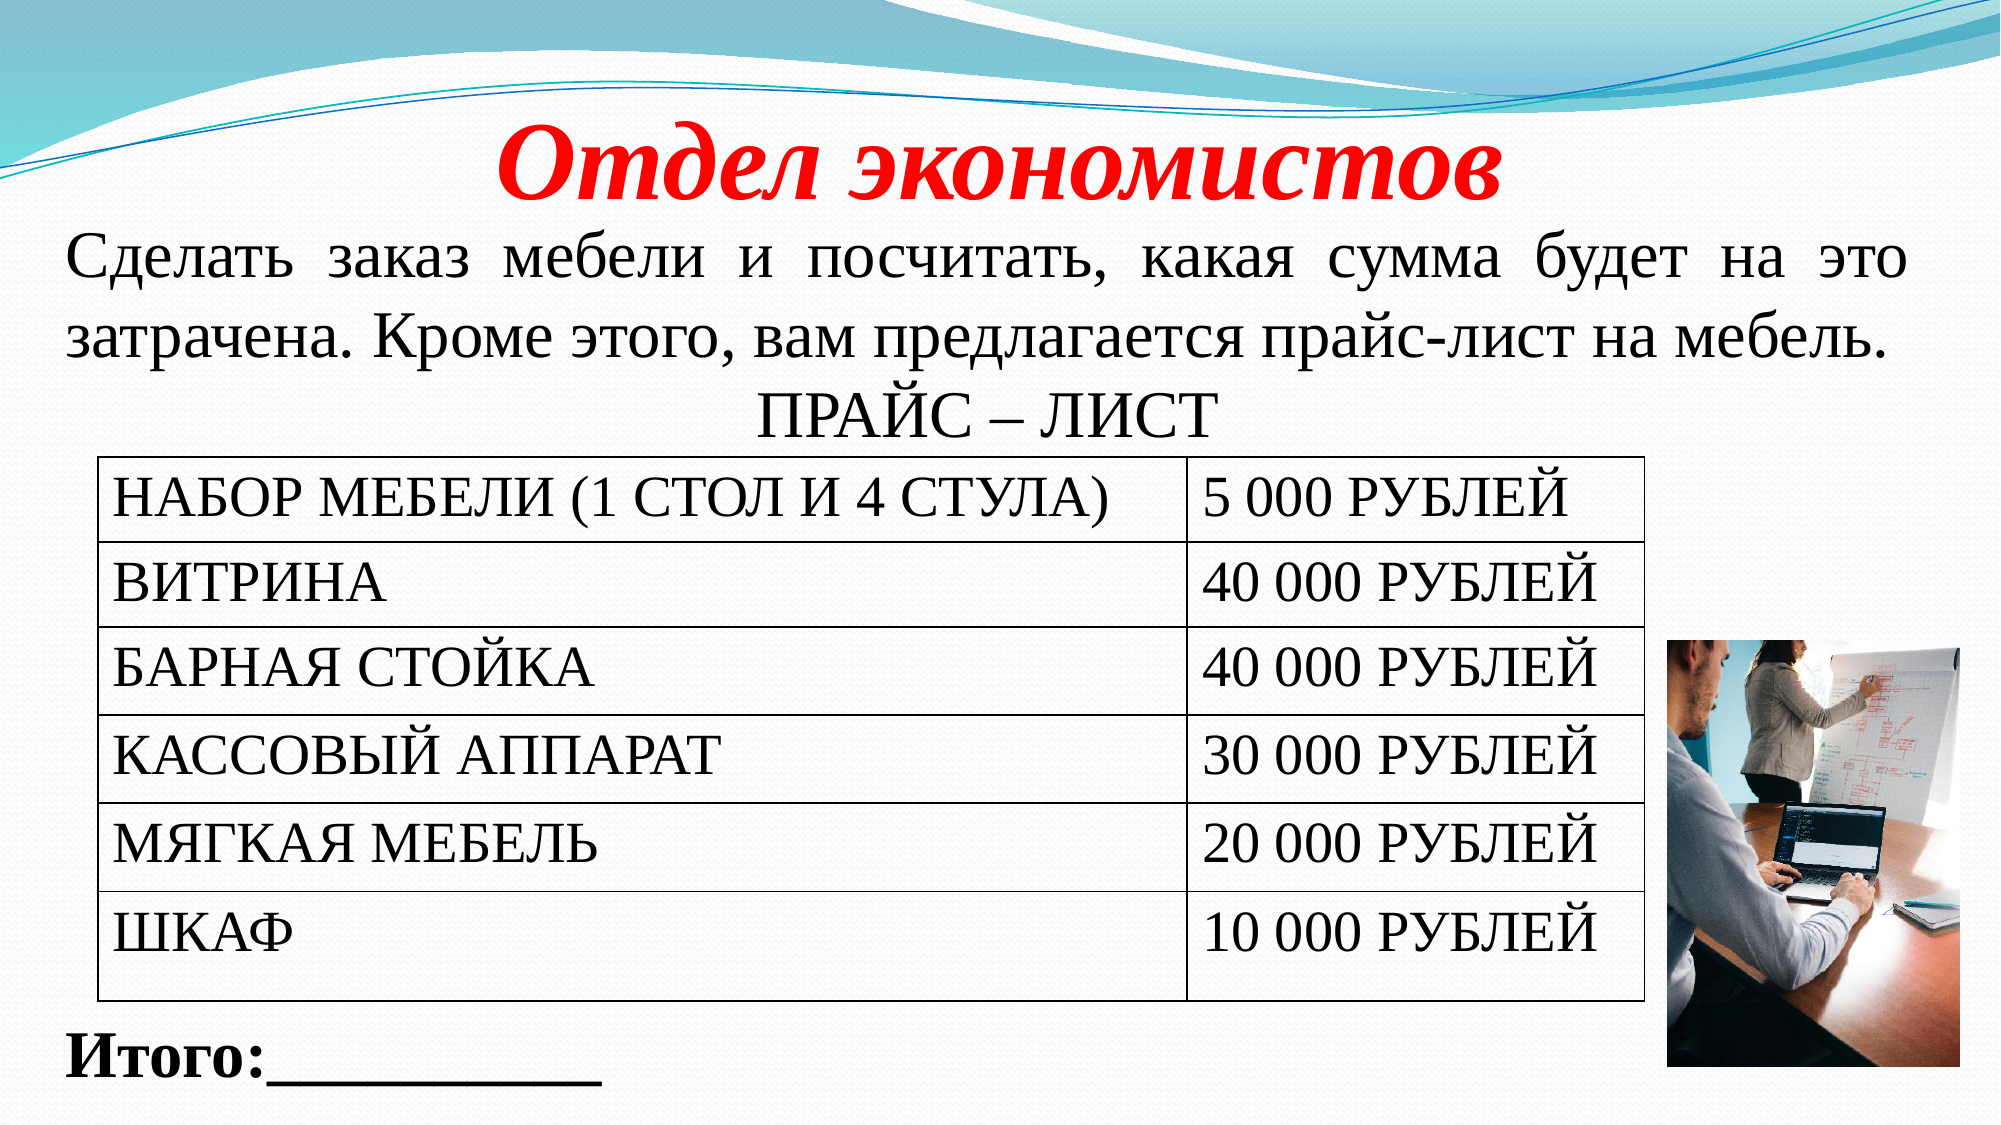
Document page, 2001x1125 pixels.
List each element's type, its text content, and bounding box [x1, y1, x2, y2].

table_cell ШКАФ [99, 892, 1186, 1000]
table_cell 20 000 РУБЛЕЙ [1188, 804, 1644, 891]
text_box Сделать заказ мебели и посчитать, какая сумма будет на это затрачена. Кроме этого, вам предлагается прайс-лист на мебель. ПРАЙС – ЛИСТ Итого:__________ [50, 203, 1926, 1099]
table_cell ВИТРИНА [99, 543, 1186, 626]
table_header НАБОР МЕБЕЛИ (1 СТОЛ И 4 СТУЛА) [99, 458, 1186, 541]
table_cell 30 000 РУБЛЕЙ [1188, 716, 1644, 802]
table_header 5 000 РУБЛЕЙ [1188, 458, 1644, 541]
table_cell МЯГКАЯ МЕБЕЛЬ [99, 804, 1186, 891]
table_cell КАССОВЫЙ АППАРАТ [99, 716, 1186, 802]
table_cell БАРНАЯ СТОЙКА [99, 628, 1186, 714]
title Отдел экономистов [460, 58, 1539, 203]
table_cell 10 000 РУБЛЕЙ [1188, 892, 1644, 1000]
table_cell 40 000 РУБЛЕЙ [1188, 543, 1644, 626]
picture [1667, 639, 1960, 1067]
table_cell 40 000 РУБЛЕЙ [1188, 628, 1644, 714]
